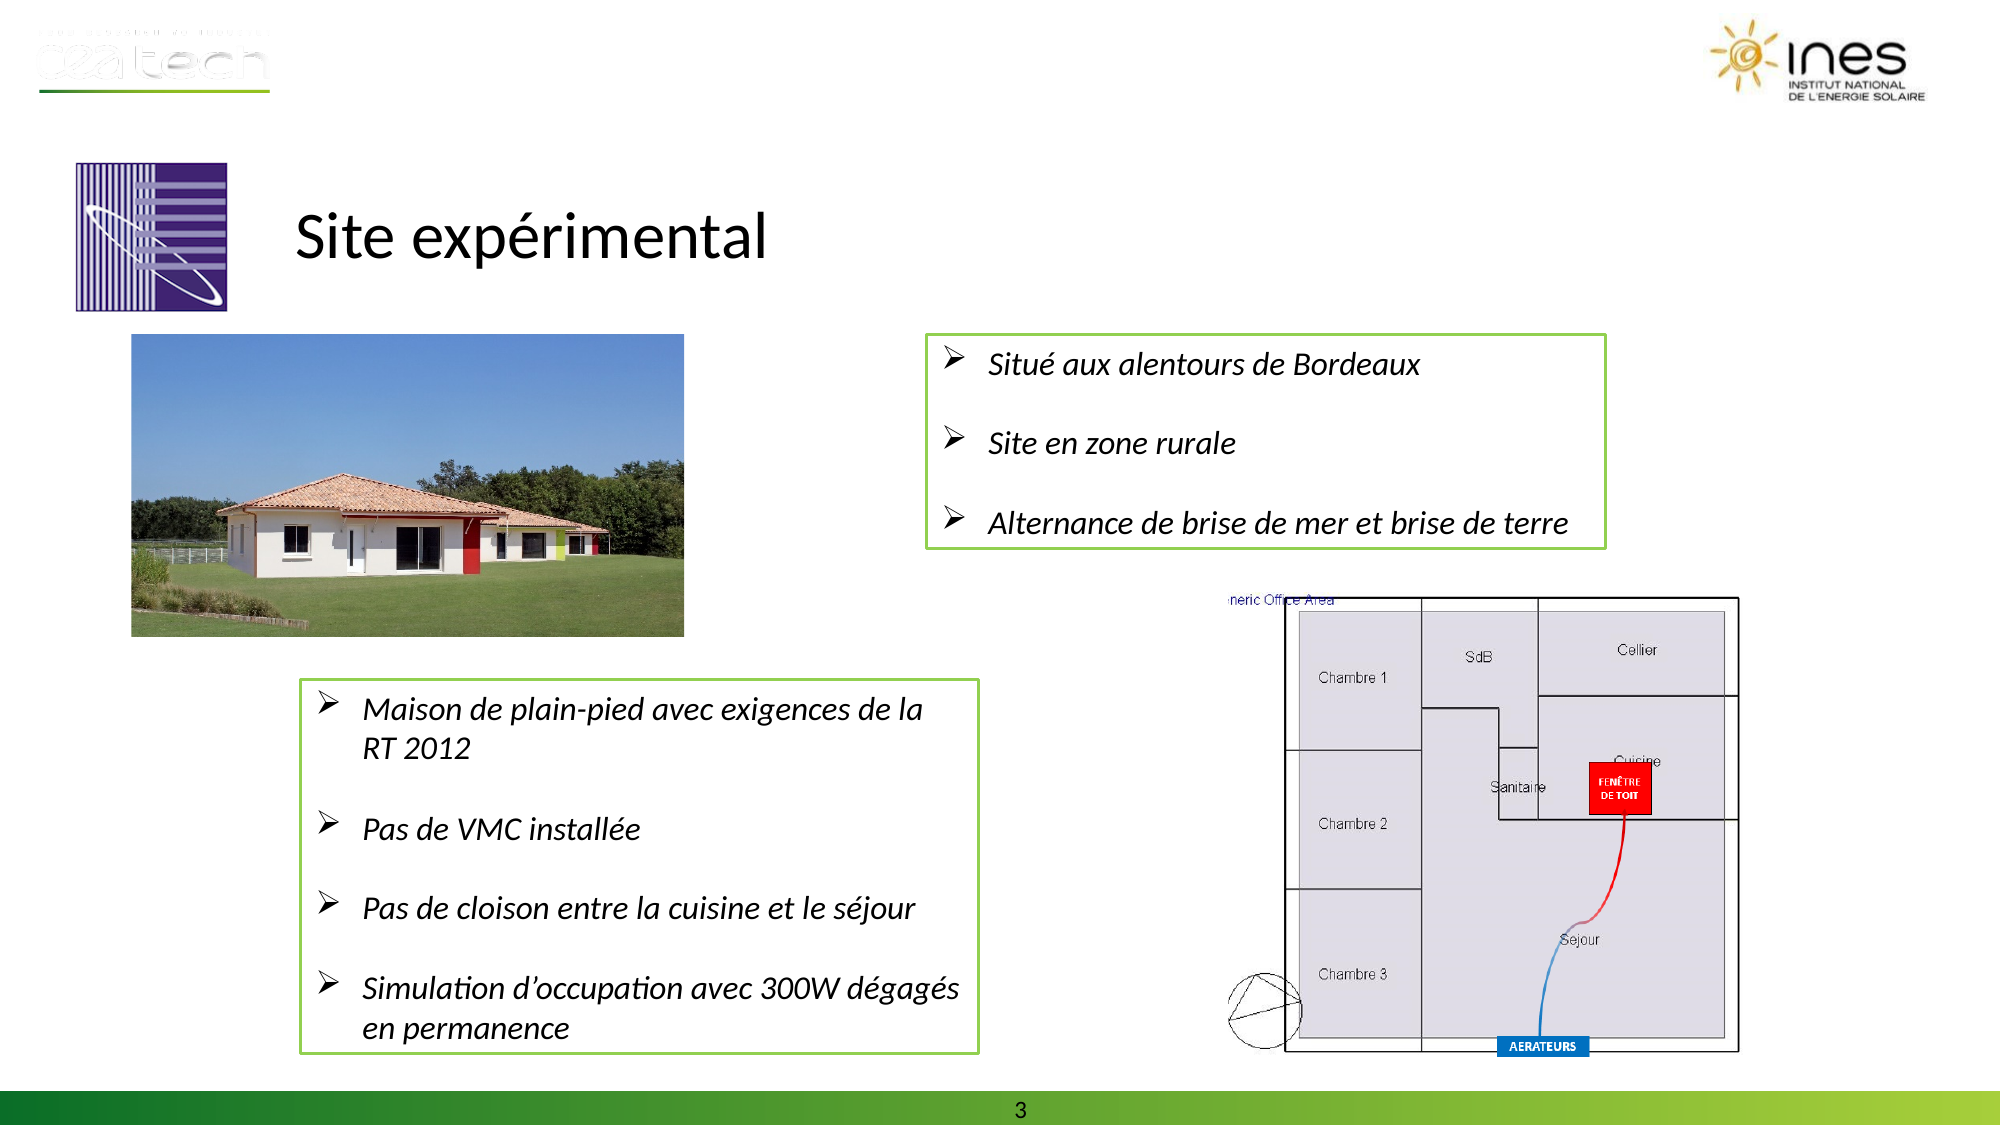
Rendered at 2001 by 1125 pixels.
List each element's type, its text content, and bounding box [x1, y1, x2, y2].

picture [131, 334, 685, 637]
slide_number 3 [957, 1092, 1042, 1125]
picture [36, 30, 270, 93]
text_box Situé aux alentours de Bordeaux Site en zone rurale Alternance de brise de mer et brise de terre [926, 334, 1606, 549]
picture [75, 162, 230, 312]
picture [1225, 592, 1743, 1059]
title Site expérimental [280, 181, 916, 292]
text_box Maison de plain-pied avec exigences de la RT 2012 Pas de VMC installée Pas de cloison entre la cuisine et le séjour Simulation d’occupation avec 300W dégagés en permanence [300, 679, 979, 1054]
picture [1703, 13, 1932, 107]
